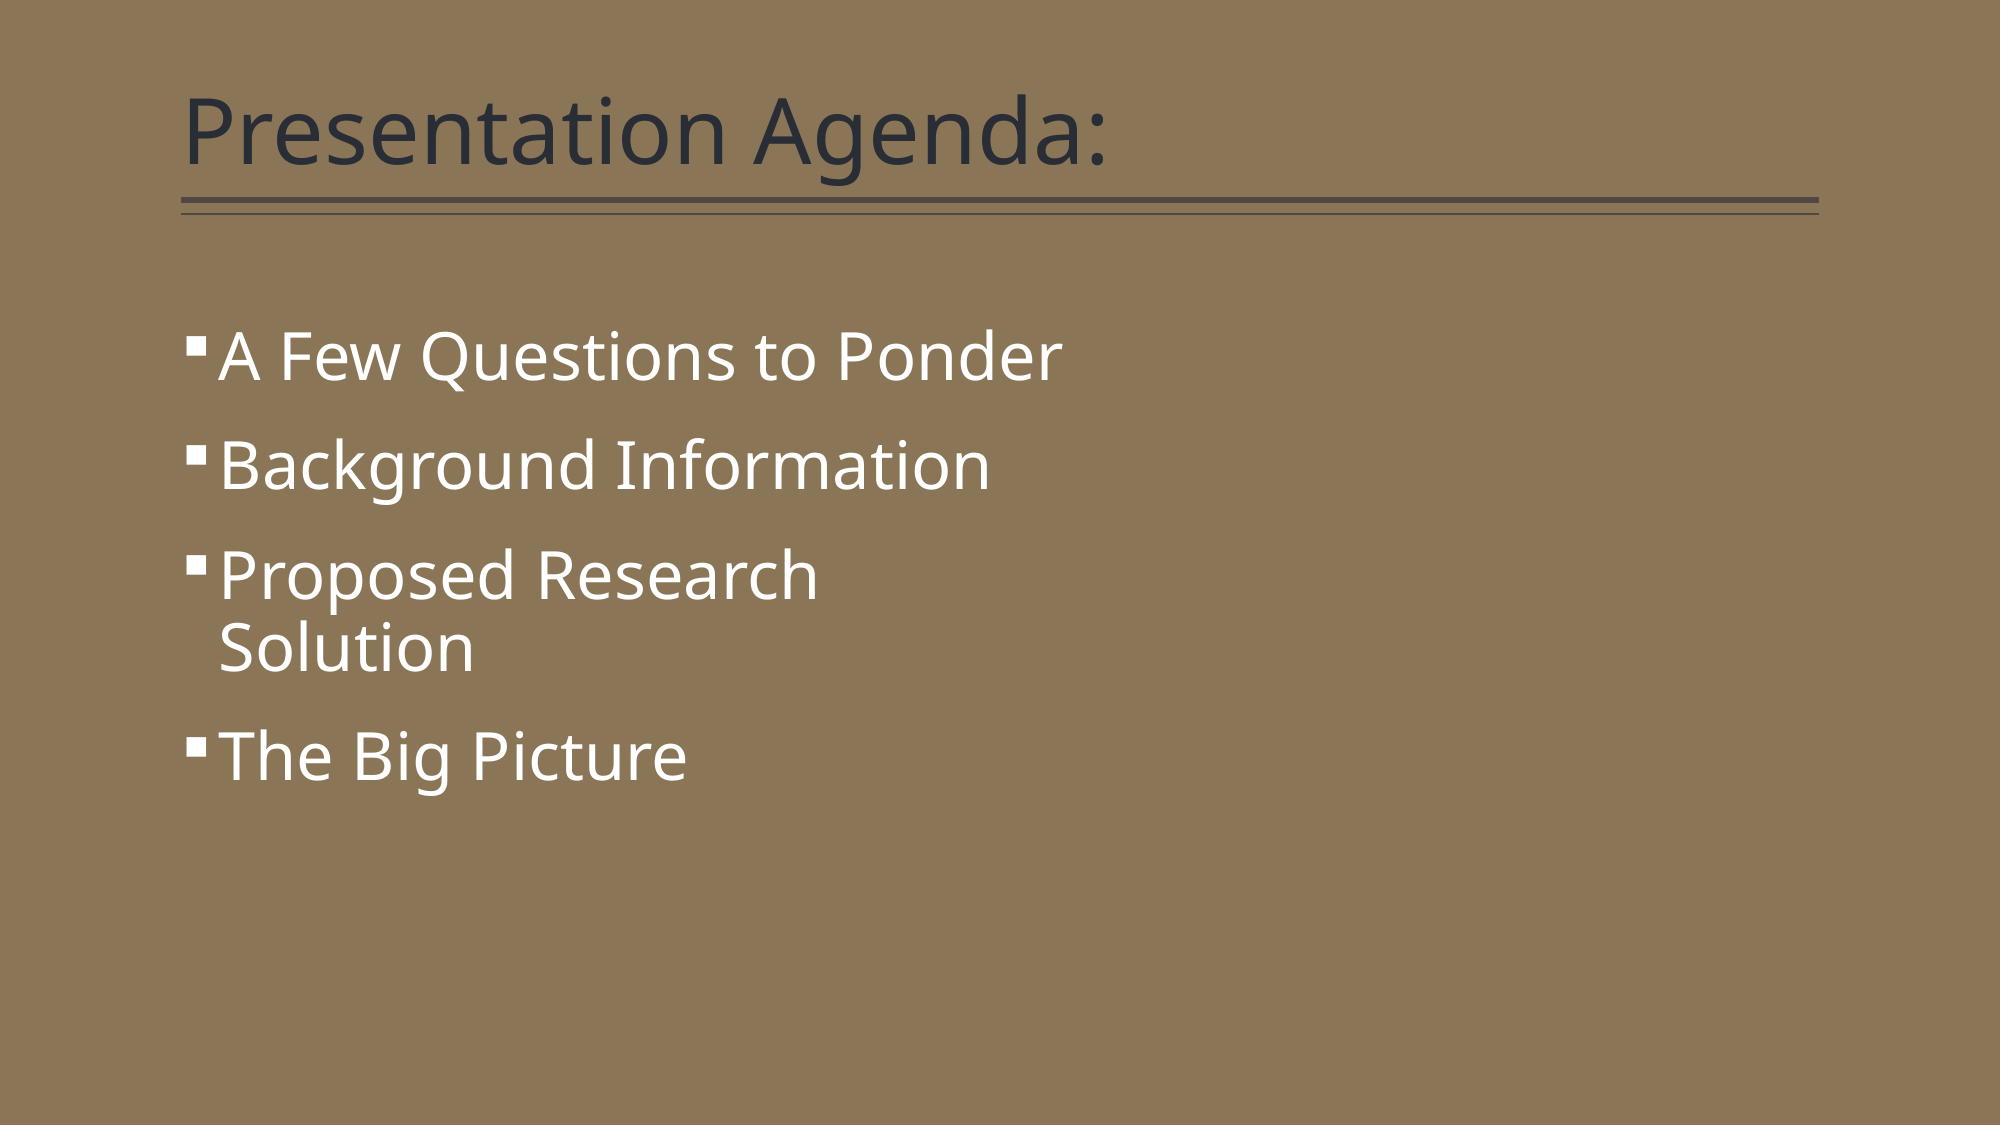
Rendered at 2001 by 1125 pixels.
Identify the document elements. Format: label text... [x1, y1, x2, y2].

title Presentation Agenda: [181, 12, 1819, 193]
list A Few Questions to Ponder Background Information Proposed Research Solution The Big Picture [181, 314, 1088, 1100]
